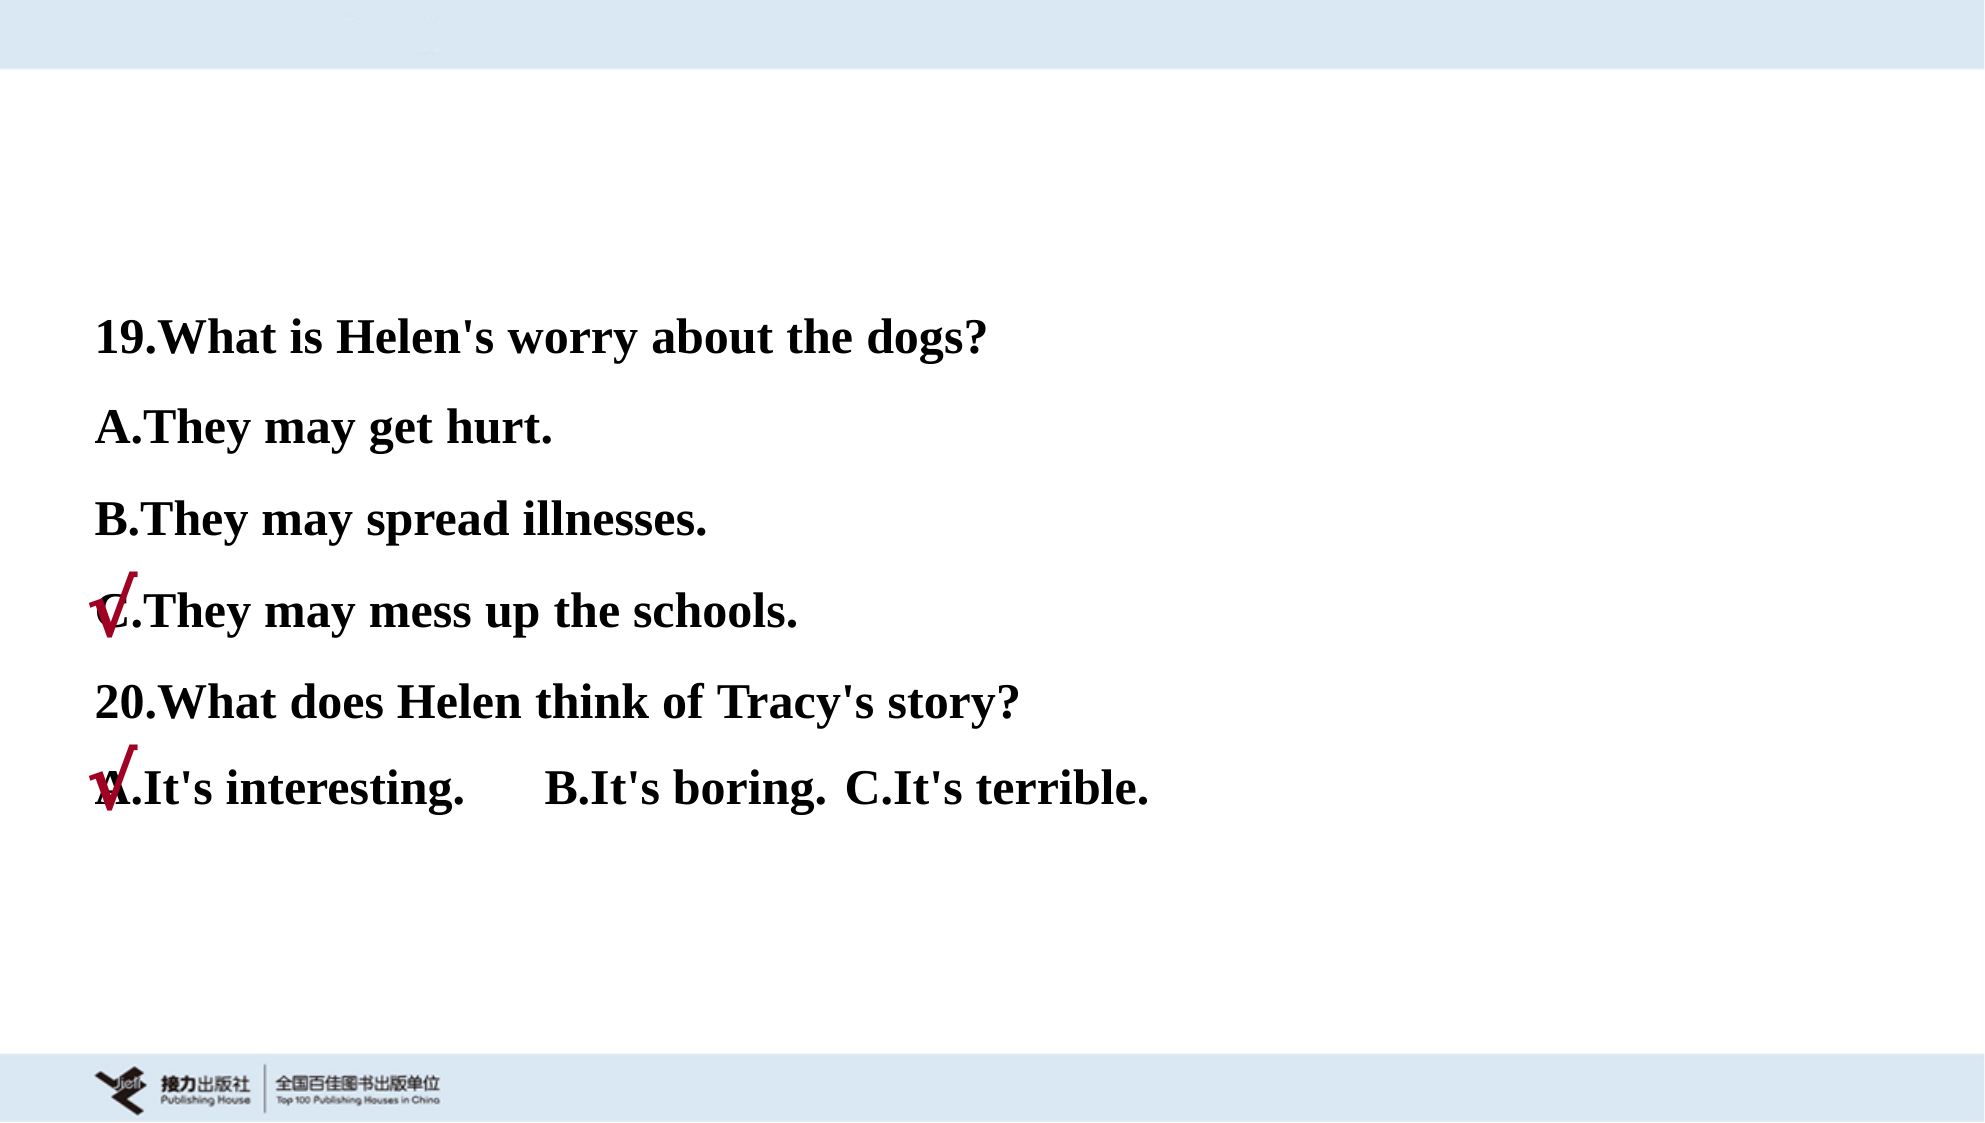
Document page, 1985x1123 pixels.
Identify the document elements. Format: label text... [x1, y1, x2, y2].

text_box 20.What does Helen think of Tracy's story? [94, 641, 1892, 727]
text_box A.They may get hurt. B.They may spread illnesses. C.They may mess up the schools. [94, 362, 1892, 638]
text_box √ [86, 732, 139, 826]
text_box A.It's interesting. B.It's boring. C.It's terrible. [94, 727, 1892, 815]
text_box 19.What is Helen's worry about the dogs? [94, 276, 1892, 362]
text_box √ [86, 559, 139, 652]
picture [0, 0, 1985, 1122]
